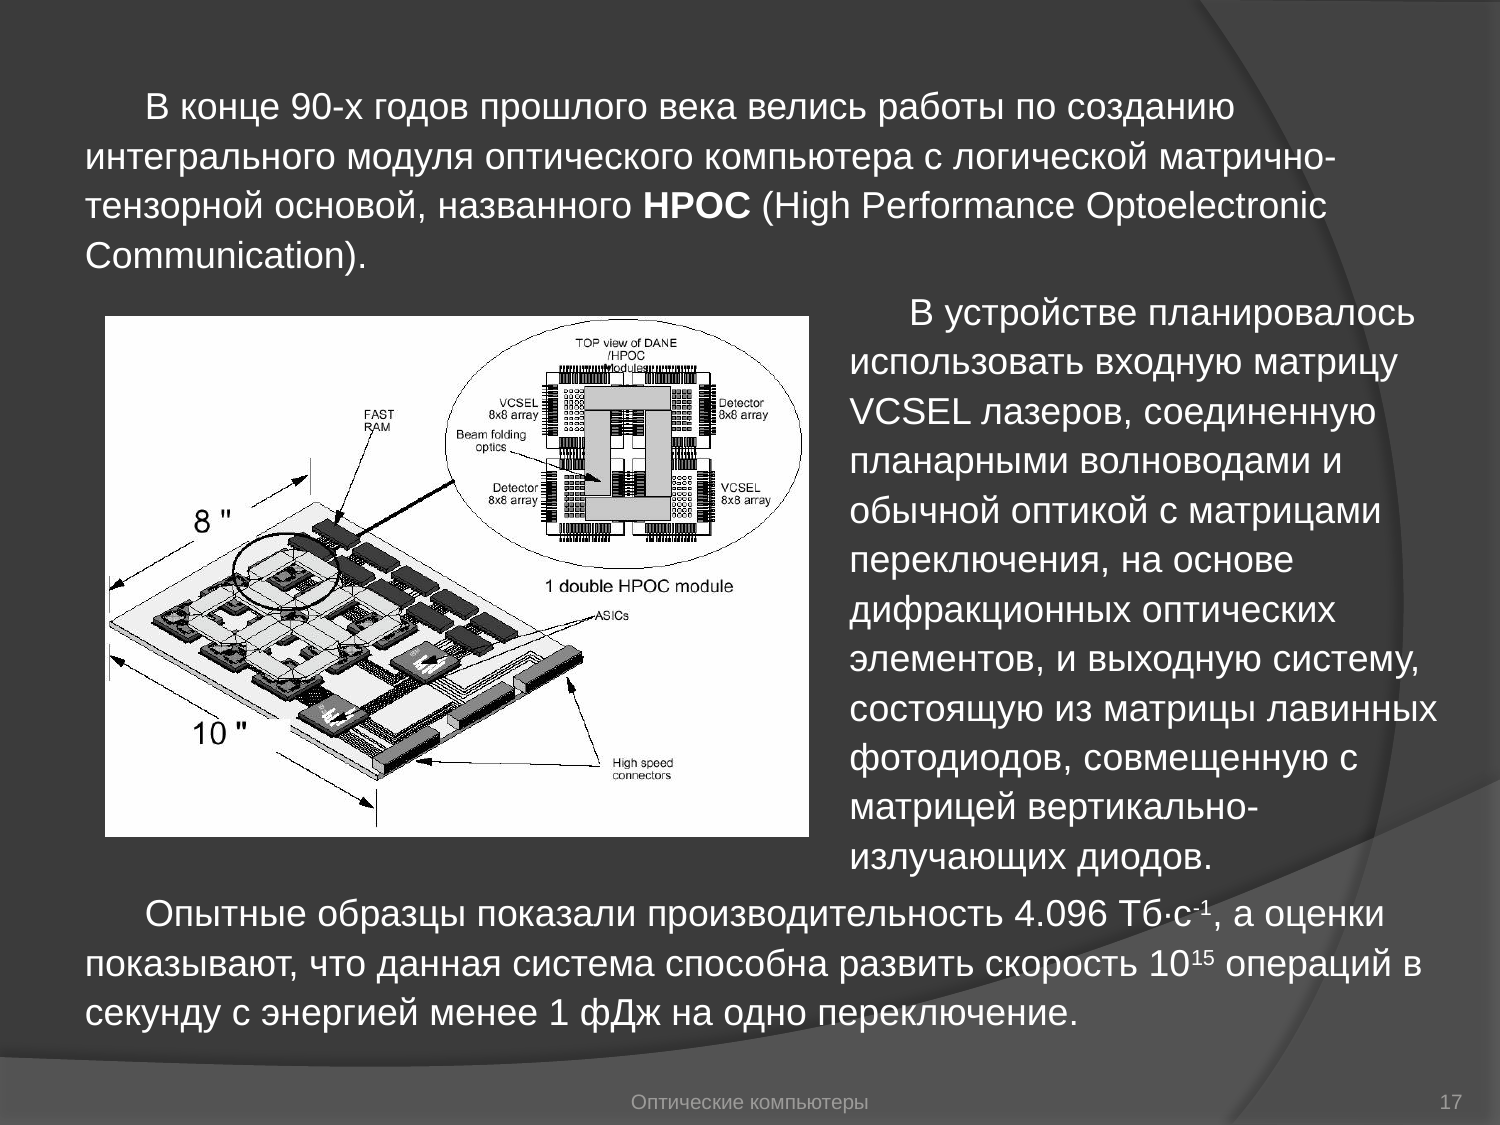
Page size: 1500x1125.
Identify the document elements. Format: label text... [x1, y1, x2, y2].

slide_number 17 [1337, 1053, 1463, 1114]
footer Оптические компьютеры [512, 1053, 988, 1114]
picture [105, 316, 809, 837]
list В конце 90-х годов прошлого века велись работы по созданию интегрального модуля оптического компьютера с логической матрично-тензорной основой, названного HPOC (High Performance Optoelectronic Communication). В устройстве планировалось использовать входную матрицу VCSEL лазеров, соединенную планарными волноводами и обычной оптикой с матрицами переключения, на основе дифракционных оптических элементов, и выходную систему, состоящую из матрицы лавинных фотодиодов, совмещенную с матрицей вертикально-излучающих диодов. Опытные образцы показали производительность 4.096 Тб∙с-1, а оценки показывают, что данная система способна развить скорость 1015 операций в секунду с энергией менее 1 фДж на одно переключение. [70, 70, 1465, 1125]
